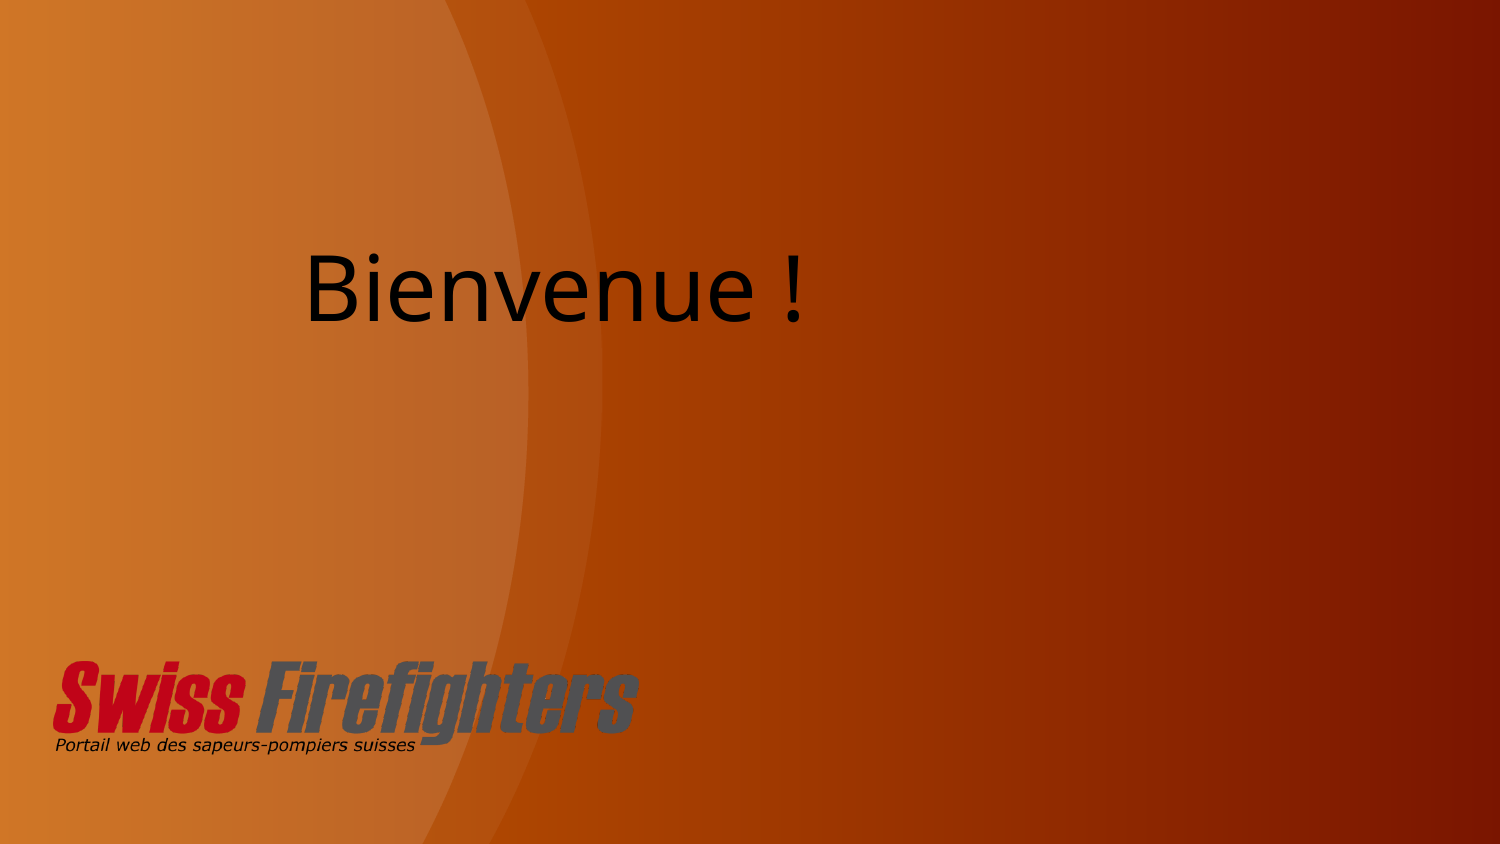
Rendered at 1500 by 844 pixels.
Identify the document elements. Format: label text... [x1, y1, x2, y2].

picture [0, 0, 649, 844]
title Bienvenue ! [287, 150, 1338, 347]
